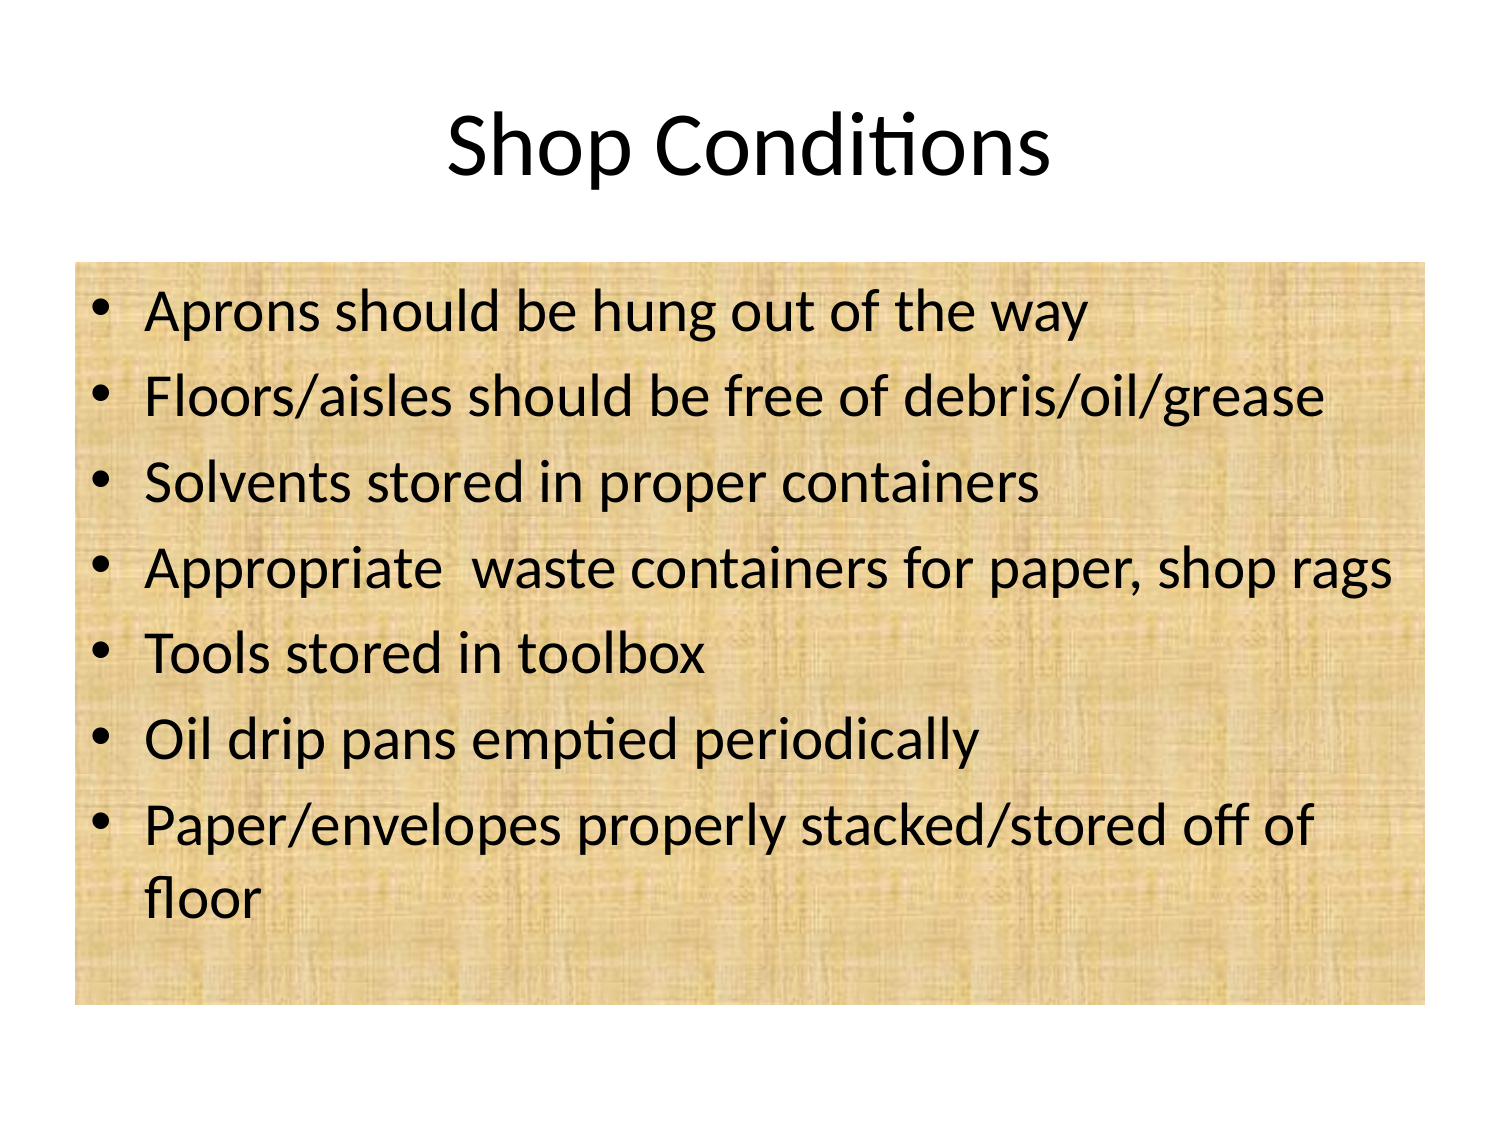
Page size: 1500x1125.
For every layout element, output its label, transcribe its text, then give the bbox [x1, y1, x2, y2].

title Shop Conditions [75, 45, 1425, 233]
list Aprons should be hung out of the way Floors/aisles should be free of debris/oil/grease Solvents stored in proper containers Appropriate waste containers for paper, shop rags Tools stored in toolbox Oil drip pans emptied periodically Paper/envelopes properly stacked/stored off of floor [75, 262, 1425, 1005]
